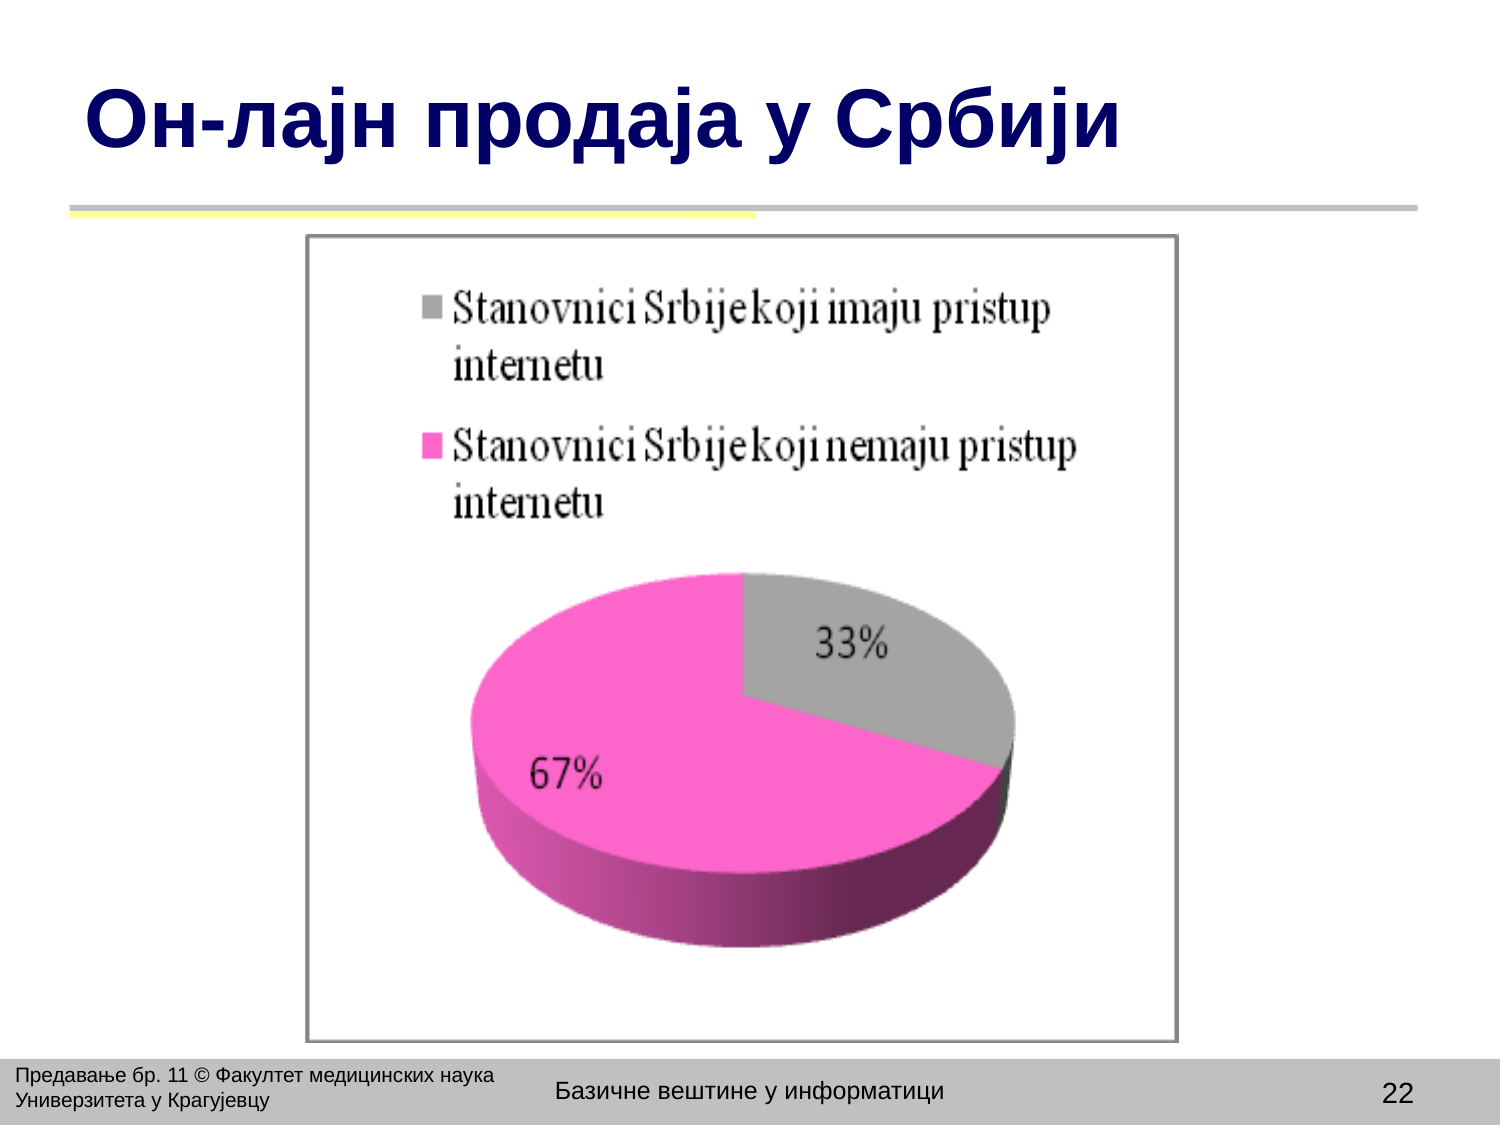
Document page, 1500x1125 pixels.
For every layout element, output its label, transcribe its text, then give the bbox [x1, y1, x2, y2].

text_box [304, 233, 1180, 1043]
slide_number 22 [1079, 1066, 1430, 1125]
slide_number Предавање бр. 11 © Факултет медицинских наука Универзитета у Крагујевцу [0, 1053, 621, 1108]
title Он-лајн продаја у Србији [69, 19, 1426, 208]
footer Базичне вештине у информатици [512, 1066, 988, 1125]
